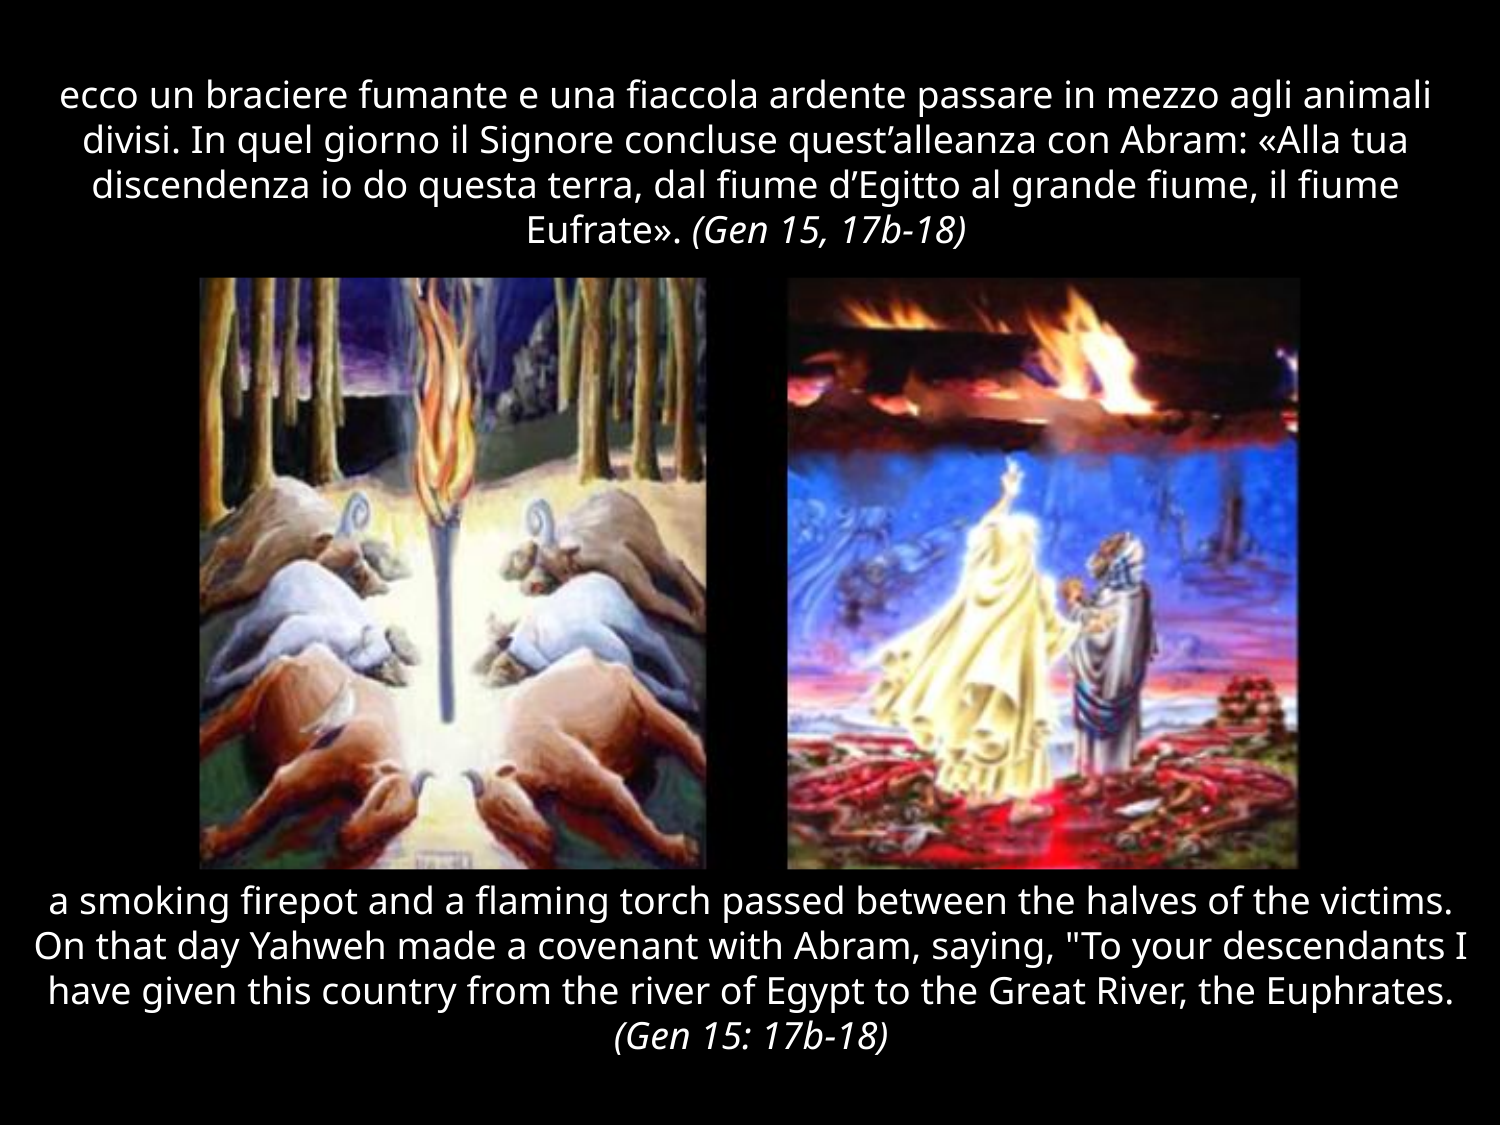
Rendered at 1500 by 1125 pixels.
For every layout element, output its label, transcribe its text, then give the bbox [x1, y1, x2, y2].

picture [0, 0, 1500, 1125]
text_box ecco un braciere fumante e una fiaccola ardente passare in mezzo agli animali divisi. In quel giorno il Signore concluse quest’alleanza con Abram: «Alla tua discendenza io do questa terra, dal fiume d’Egitto al grande fiume, il fiume Eufrate». (Gen 15, 17b-18) [0, 90, 1497, 278]
text_box a smoking firepot and a flaming torch passed between the halves of the victims. On that day Yahweh made a covenant with Abram, saying, "To your descendants I have given this country from the river of Egypt to the Great River, the Euphrates. (Gen 15: 17b-18) [3, 869, 1500, 1065]
